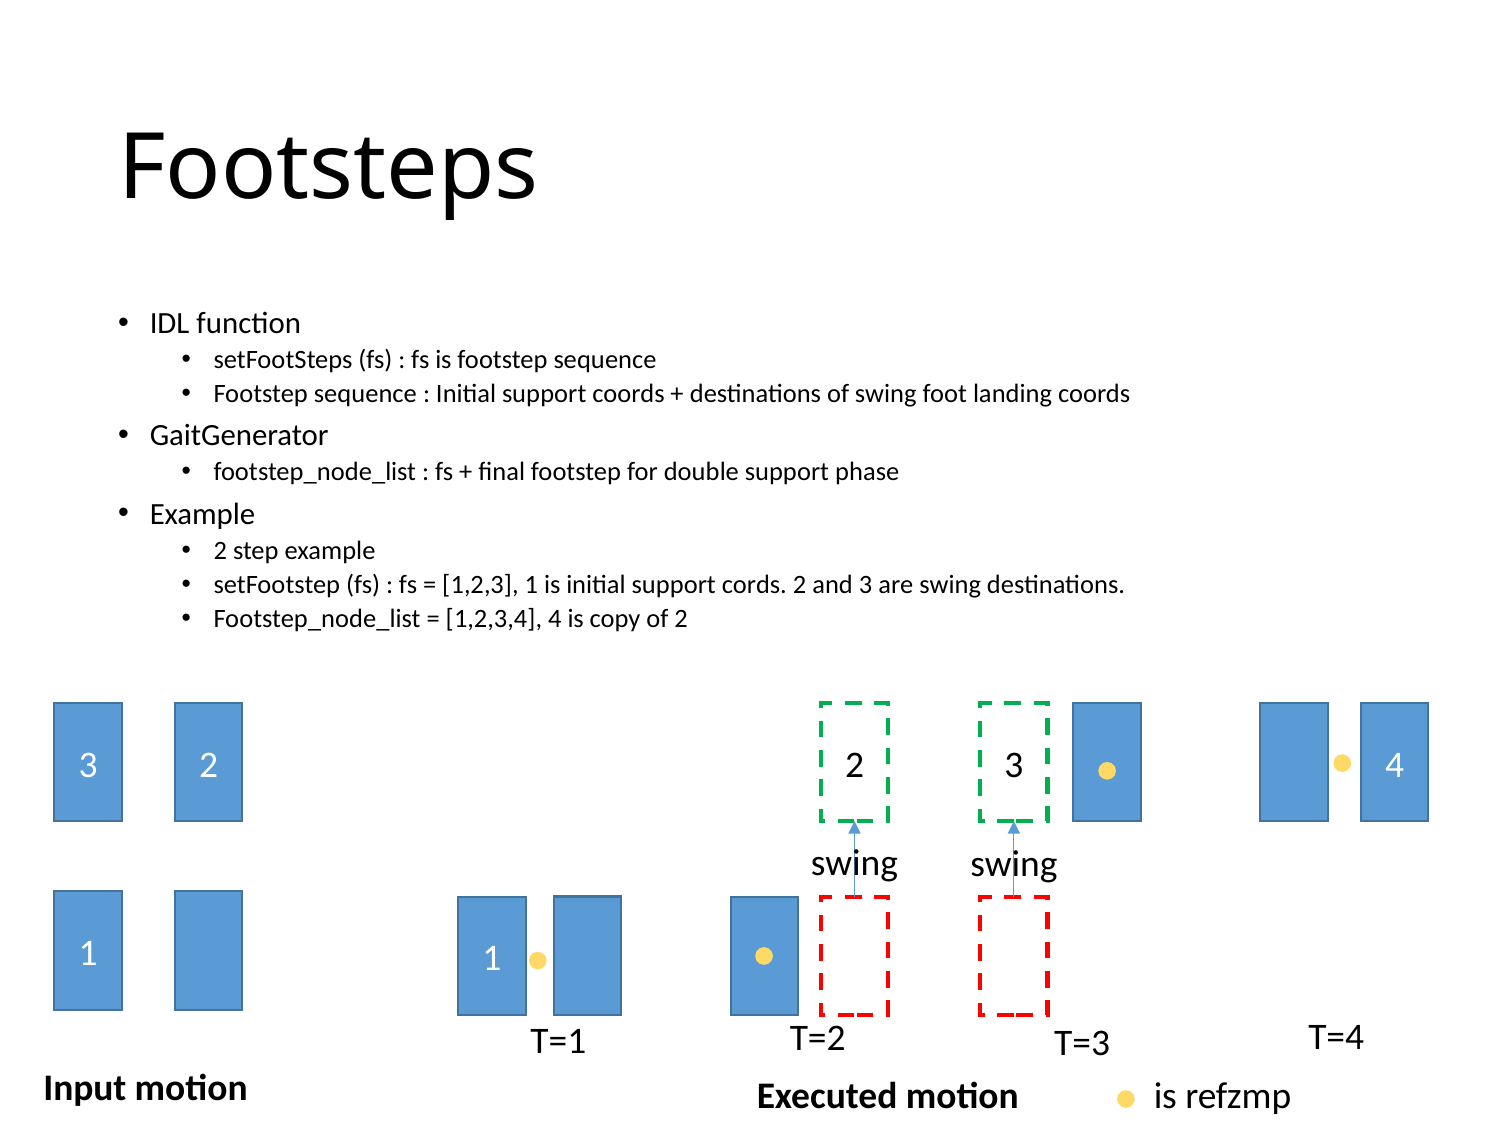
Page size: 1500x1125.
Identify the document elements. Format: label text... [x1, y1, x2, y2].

text_box [1115, 1089, 1130, 1110]
text_box 2 [174, 702, 243, 822]
text_box swing [855, 830, 913, 890]
text_box [754, 946, 775, 966]
text_box [1332, 753, 1353, 774]
text_box [730, 896, 799, 1016]
text_box [1097, 760, 1118, 781]
text_box T=1 [515, 1008, 602, 1069]
text_box [527, 950, 548, 971]
title Footsteps [103, 59, 1397, 278]
text_box 2 [820, 702, 889, 822]
text_box [174, 890, 243, 1011]
list IDL function setFootSteps (fs) : fs is footstep sequence Footstep sequence : Initial support coords + destinations of swing foot landing coords GaitGenerator footstep_node_list : fs + final footstep for double support phase Example 2 step example setFootstep (fs) : fs = [1,2,3], 1 is initial support cords. 2 and 3 are swing destinations. Footstep_node_list = [1,2,3,4], 4 is copy of 2 [103, 299, 1397, 1014]
text_box swing [796, 830, 854, 890]
text_box swing [955, 831, 1013, 892]
text_box T=2 [775, 1005, 861, 1063]
text_box T=3 [1039, 1010, 1126, 1071]
text_box T=4 [1293, 1004, 1380, 1064]
text_box swing [1014, 831, 1073, 892]
text_box 1 [53, 890, 123, 1011]
text_box [820, 896, 889, 1016]
text_box [979, 896, 1049, 1016]
text_box 3 [53, 702, 123, 822]
text_box 3 [979, 702, 1049, 822]
text_box 4 [1360, 702, 1429, 822]
text_box 1 [457, 896, 527, 1016]
text_box Executed motion [742, 1063, 1035, 1124]
text_box [1072, 702, 1142, 822]
text_box Input motion [28, 1055, 263, 1115]
text_box [553, 895, 622, 1016]
text_box is refzmp [1130, 1063, 1307, 1124]
text_box [1259, 702, 1329, 822]
